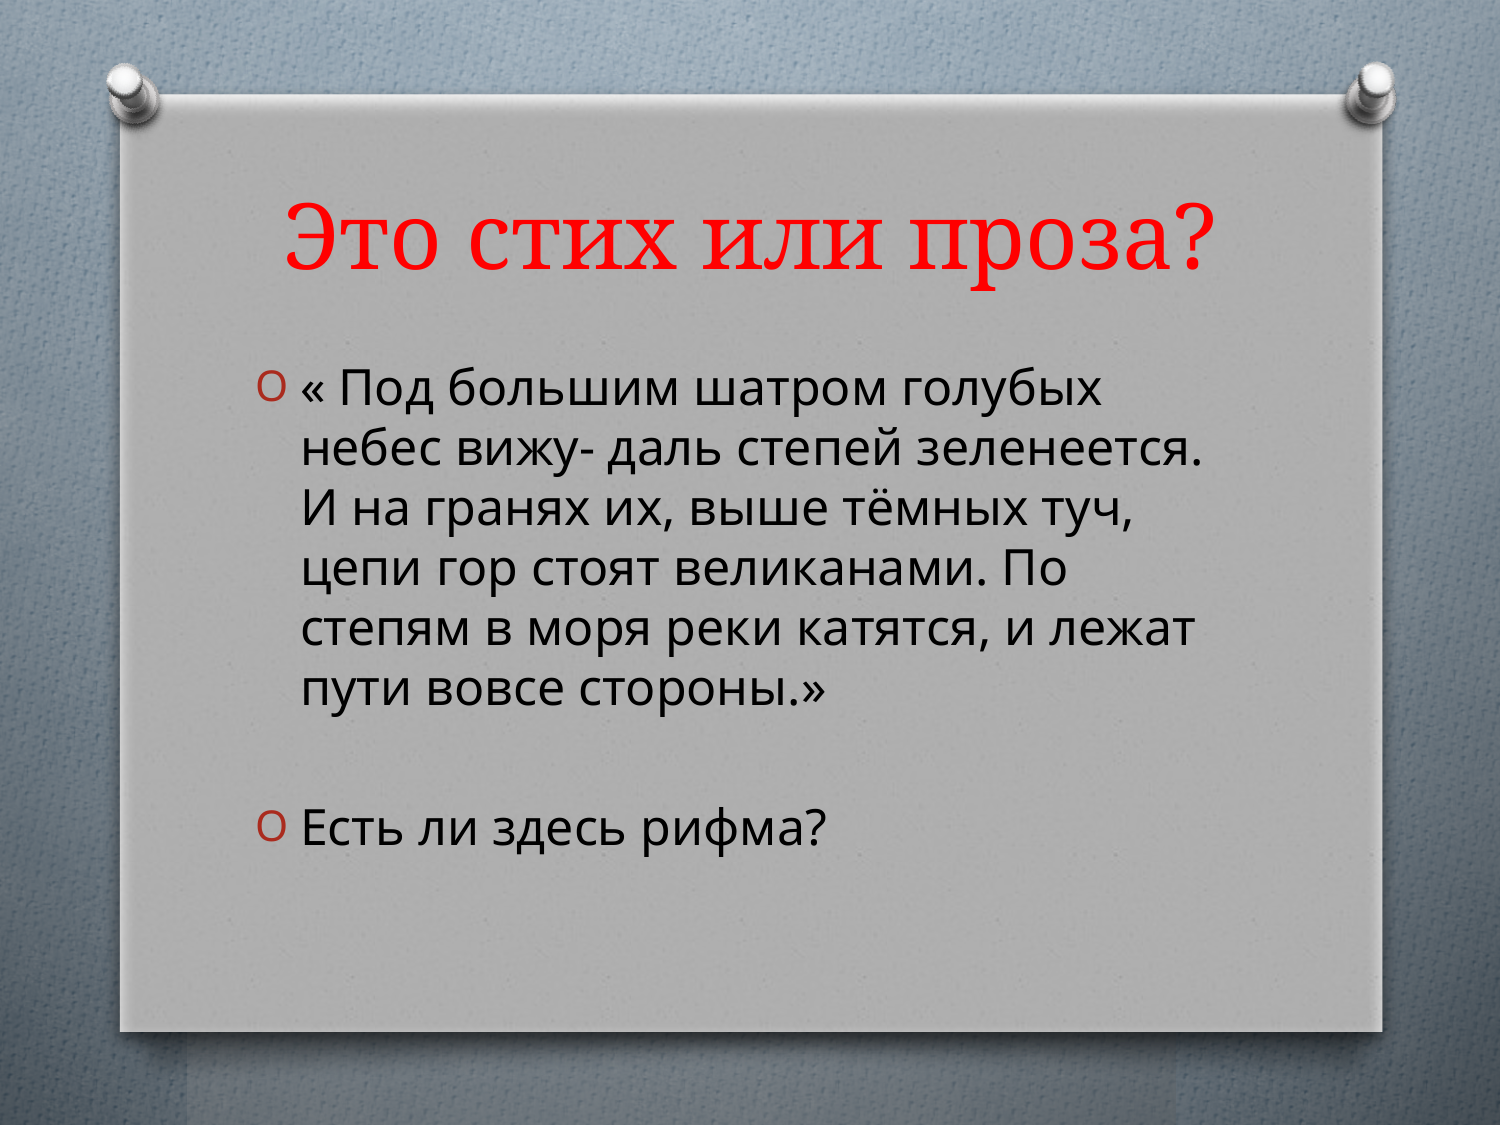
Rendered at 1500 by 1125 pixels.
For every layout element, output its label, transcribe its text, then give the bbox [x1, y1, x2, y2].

list « Под большим шатром голубых небес вижу- даль степей зеленеется. И на гранях их, выше тёмных туч, цепи гор стоят великанами. По степям в моря реки катятся, и лежат пути вовсе стороны.» Есть ли здесь рифма? [240, 347, 1257, 939]
picture [1317, 35, 1439, 156]
title Это стих или проза? [179, 134, 1323, 332]
picture [75, 29, 198, 153]
